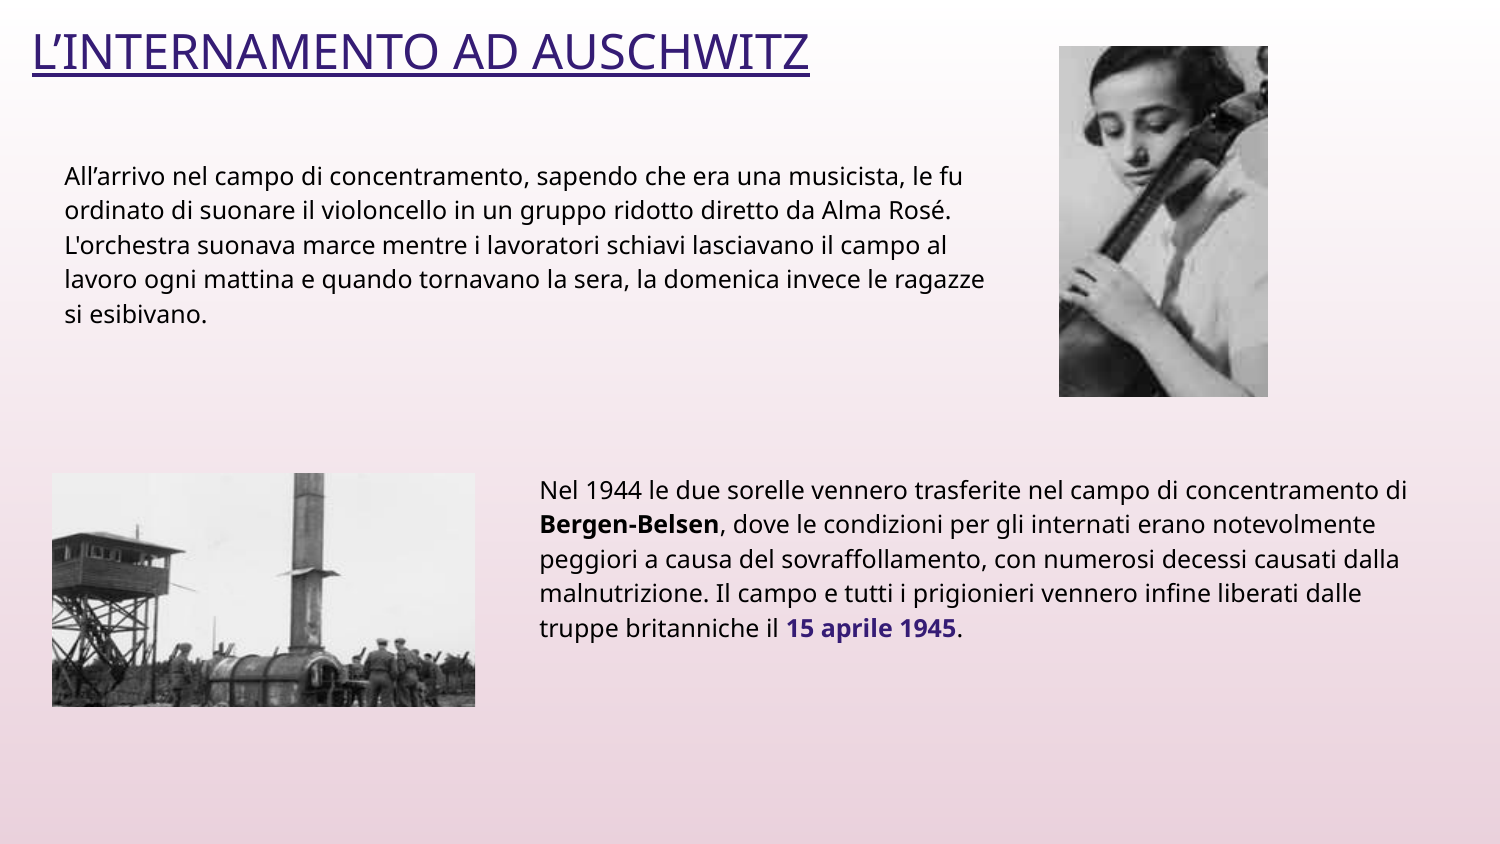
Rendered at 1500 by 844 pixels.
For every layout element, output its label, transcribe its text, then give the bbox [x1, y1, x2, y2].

picture [51, 472, 476, 707]
picture [1033, 46, 1310, 397]
title L’INTERNAMENTO AD AUSCHWITZ [16, 0, 1042, 95]
text_box Nel 1944 le due sorelle vennero trasferite nel campo di concentramento di Bergen-Belsen, dove le condizioni per gli internati erano notevolmente peggiori a causa del sovraffollamento, con numerosi decessi causati dalla malnutrizione. Il campo e tutti i prigionieri vennero infine liberati dalle truppe britanniche il 15 aprile 1945. [524, 455, 1432, 705]
text_box All’arrivo nel campo di concentramento, sapendo che era una musicista, le fu ordinato di suonare il violoncello in un gruppo ridotto diretto da Alma Rosé. L'orchestra suonava marce mentre i lavoratori schiavi lasciavano il campo al lavoro ogni mattina e quando tornavano la sera, la domenica invece le ragazze si esibivano. [49, 166, 1009, 553]
